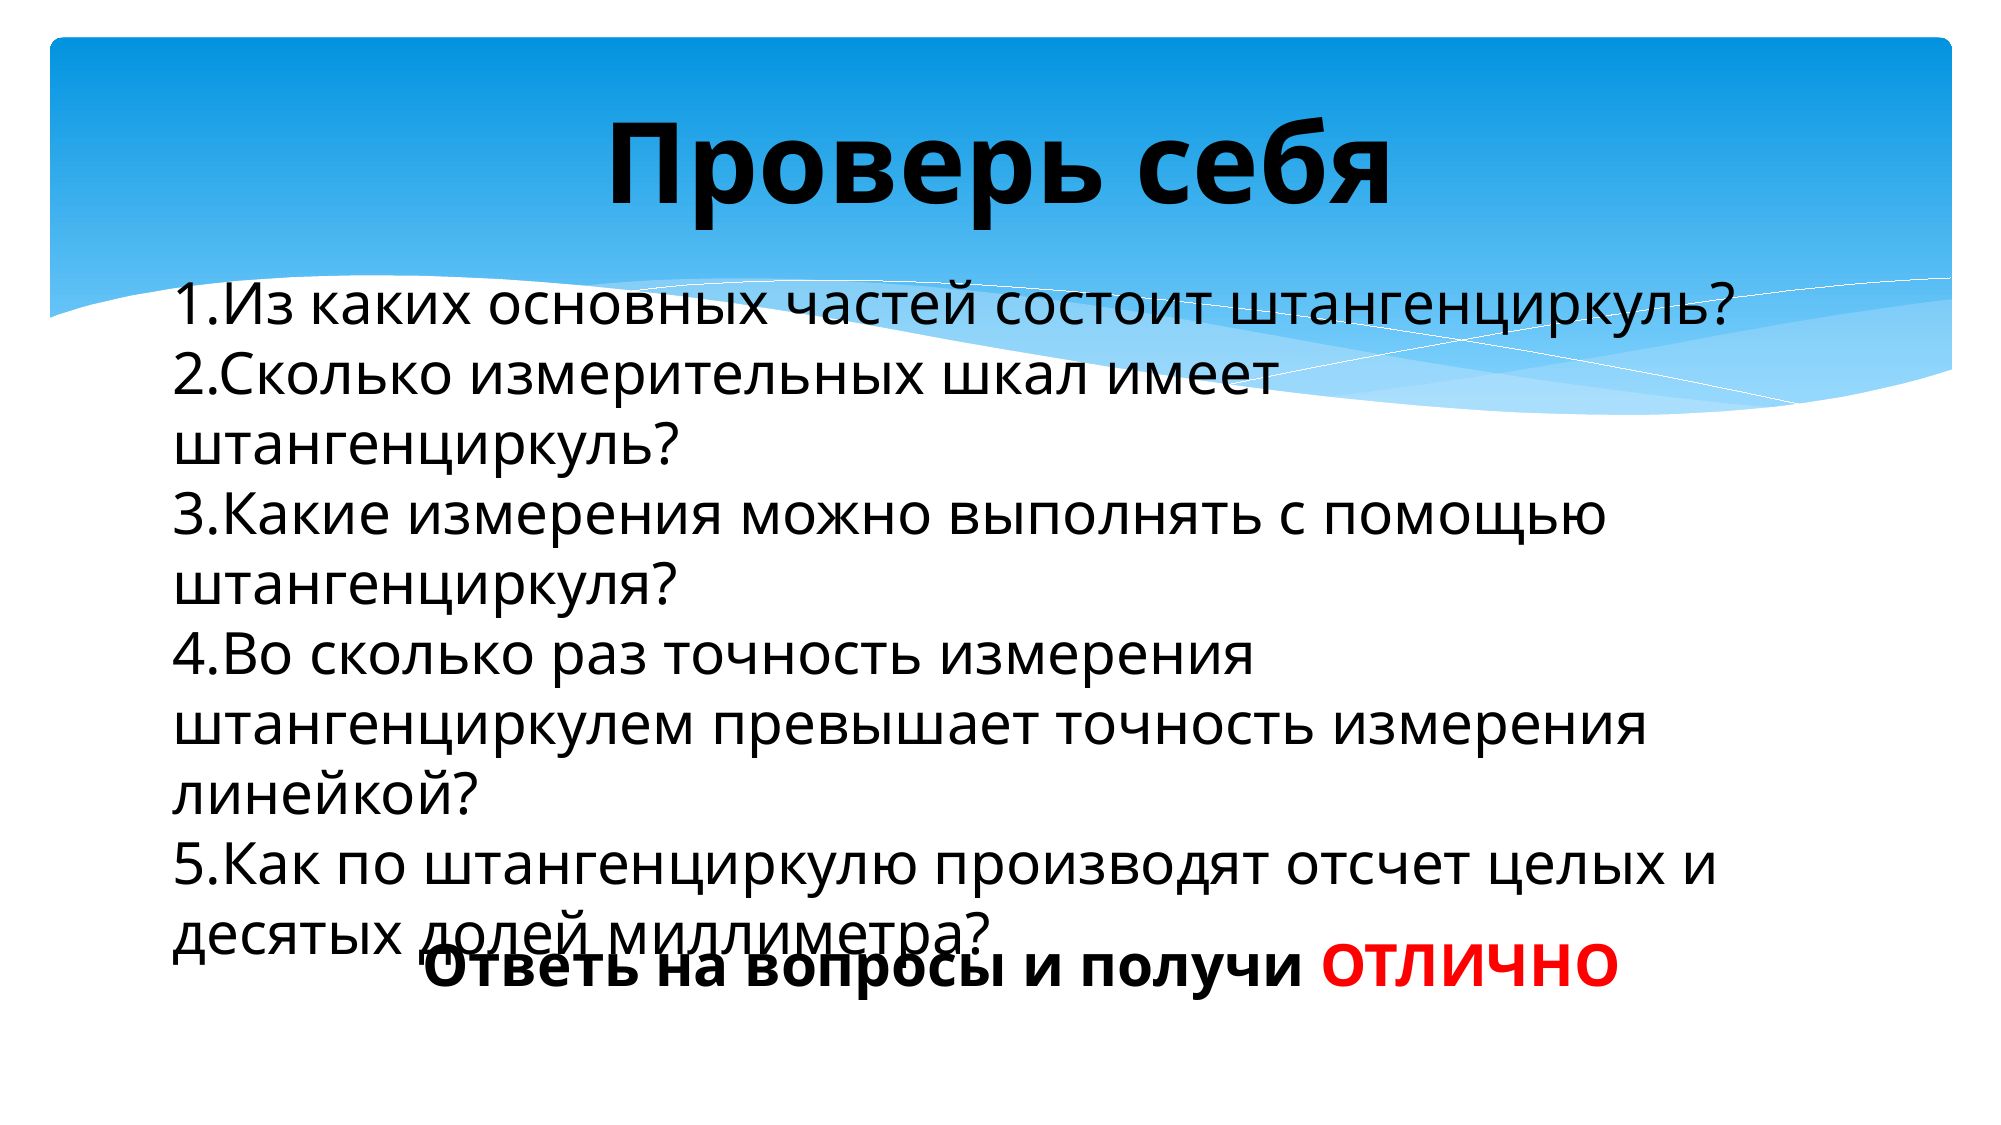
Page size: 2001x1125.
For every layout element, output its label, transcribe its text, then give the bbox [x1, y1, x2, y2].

title Проверь себя [99, 55, 1900, 261]
text_box Ответь на вопросы и получи ОТЛИЧНО [235, 920, 1808, 1006]
text_box 1.Из каких основных частей состоит штангенциркуль? 2.Сколько измерительных шкал имеет штангенциркуль? 3.Какие измерения можно выполнять с помощью штангенциркуля? 4.Во сколько раз точность измерения штангенциркулем превышает точность измерения линейкой? 5.Как по штангенциркулю производят отсчет целых и десятых долей миллиметра? [157, 258, 1808, 974]
